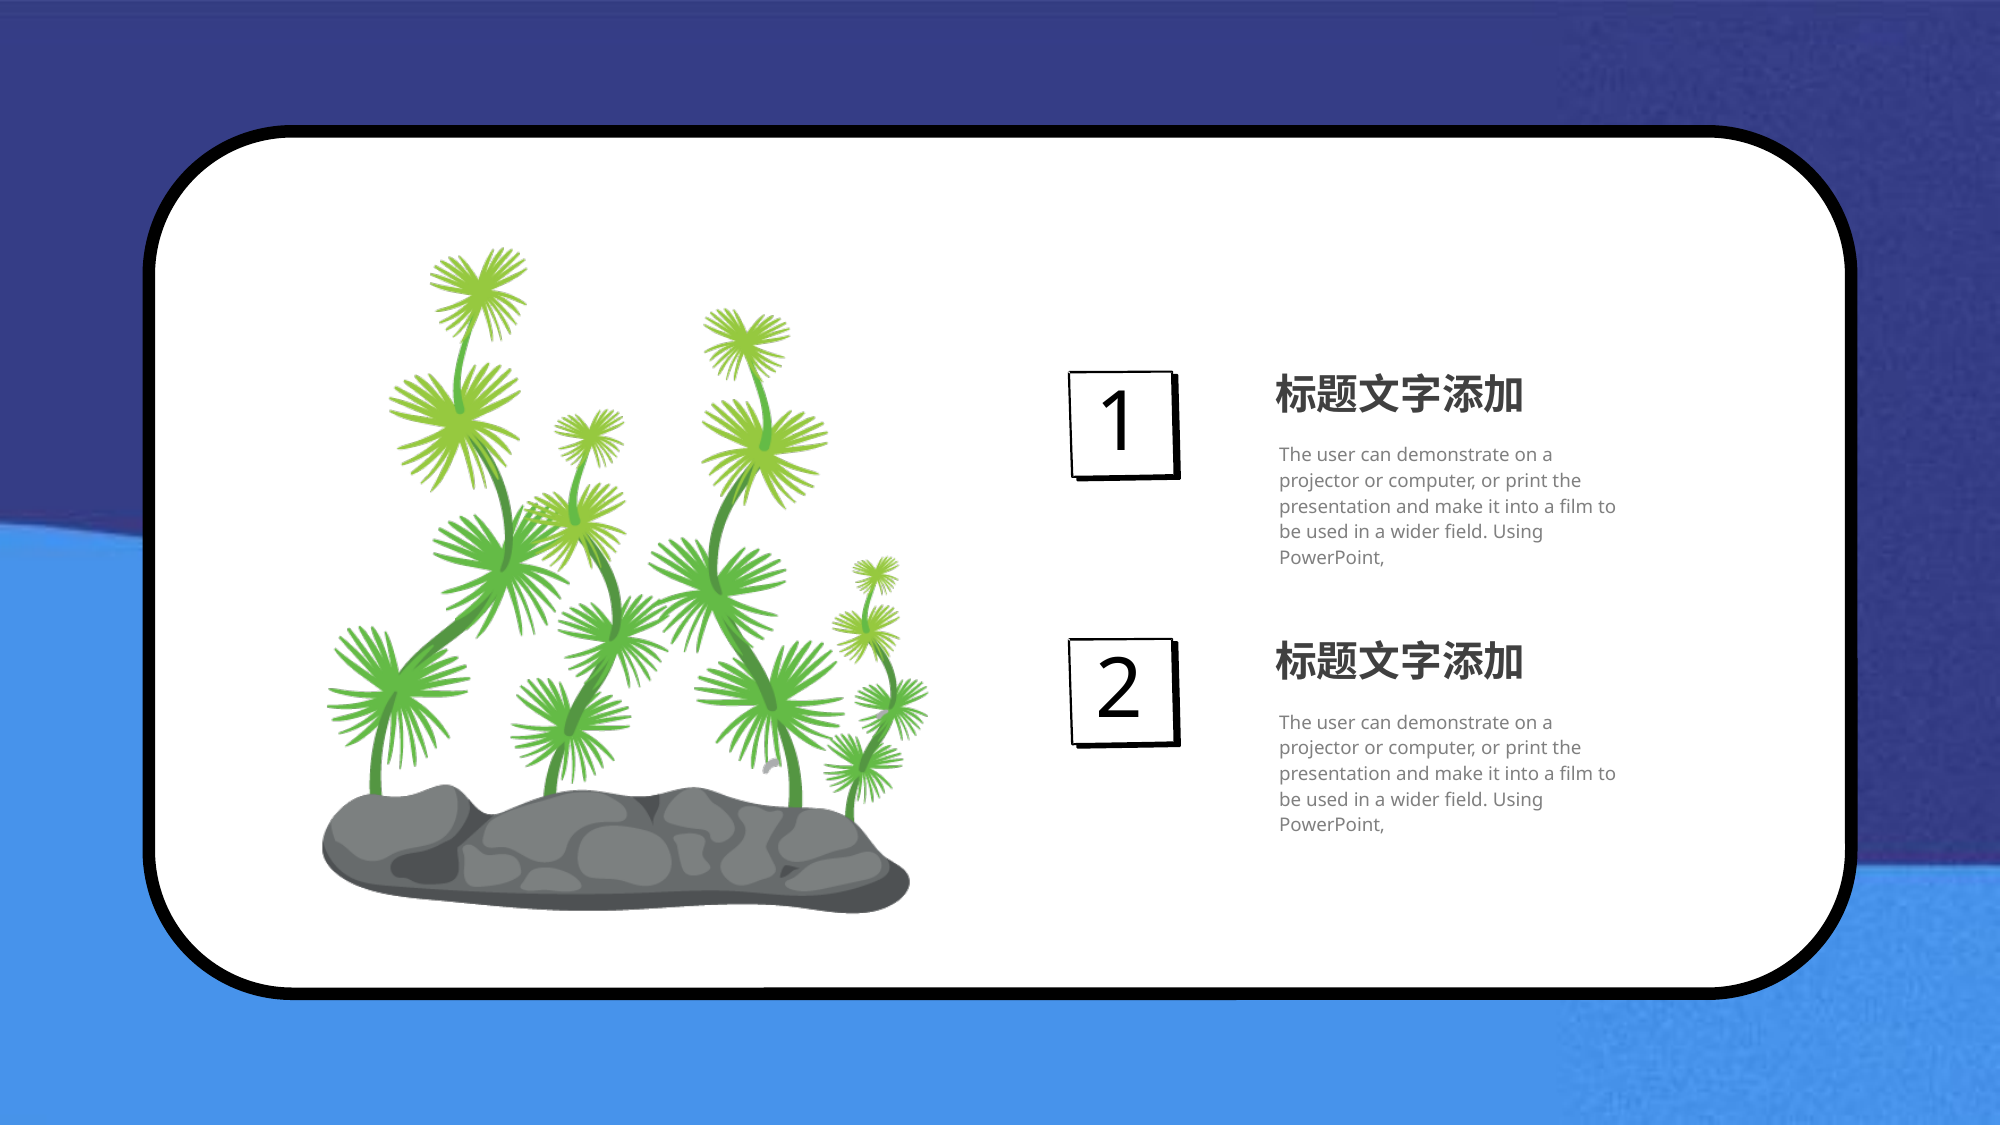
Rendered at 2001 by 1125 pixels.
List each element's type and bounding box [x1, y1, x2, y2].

text_box [1260, 617, 1833, 817]
picture [0, 0, 2000, 1125]
text_box [1067, 370, 1181, 482]
text_box [1067, 637, 1181, 749]
text_box [1260, 350, 1833, 550]
